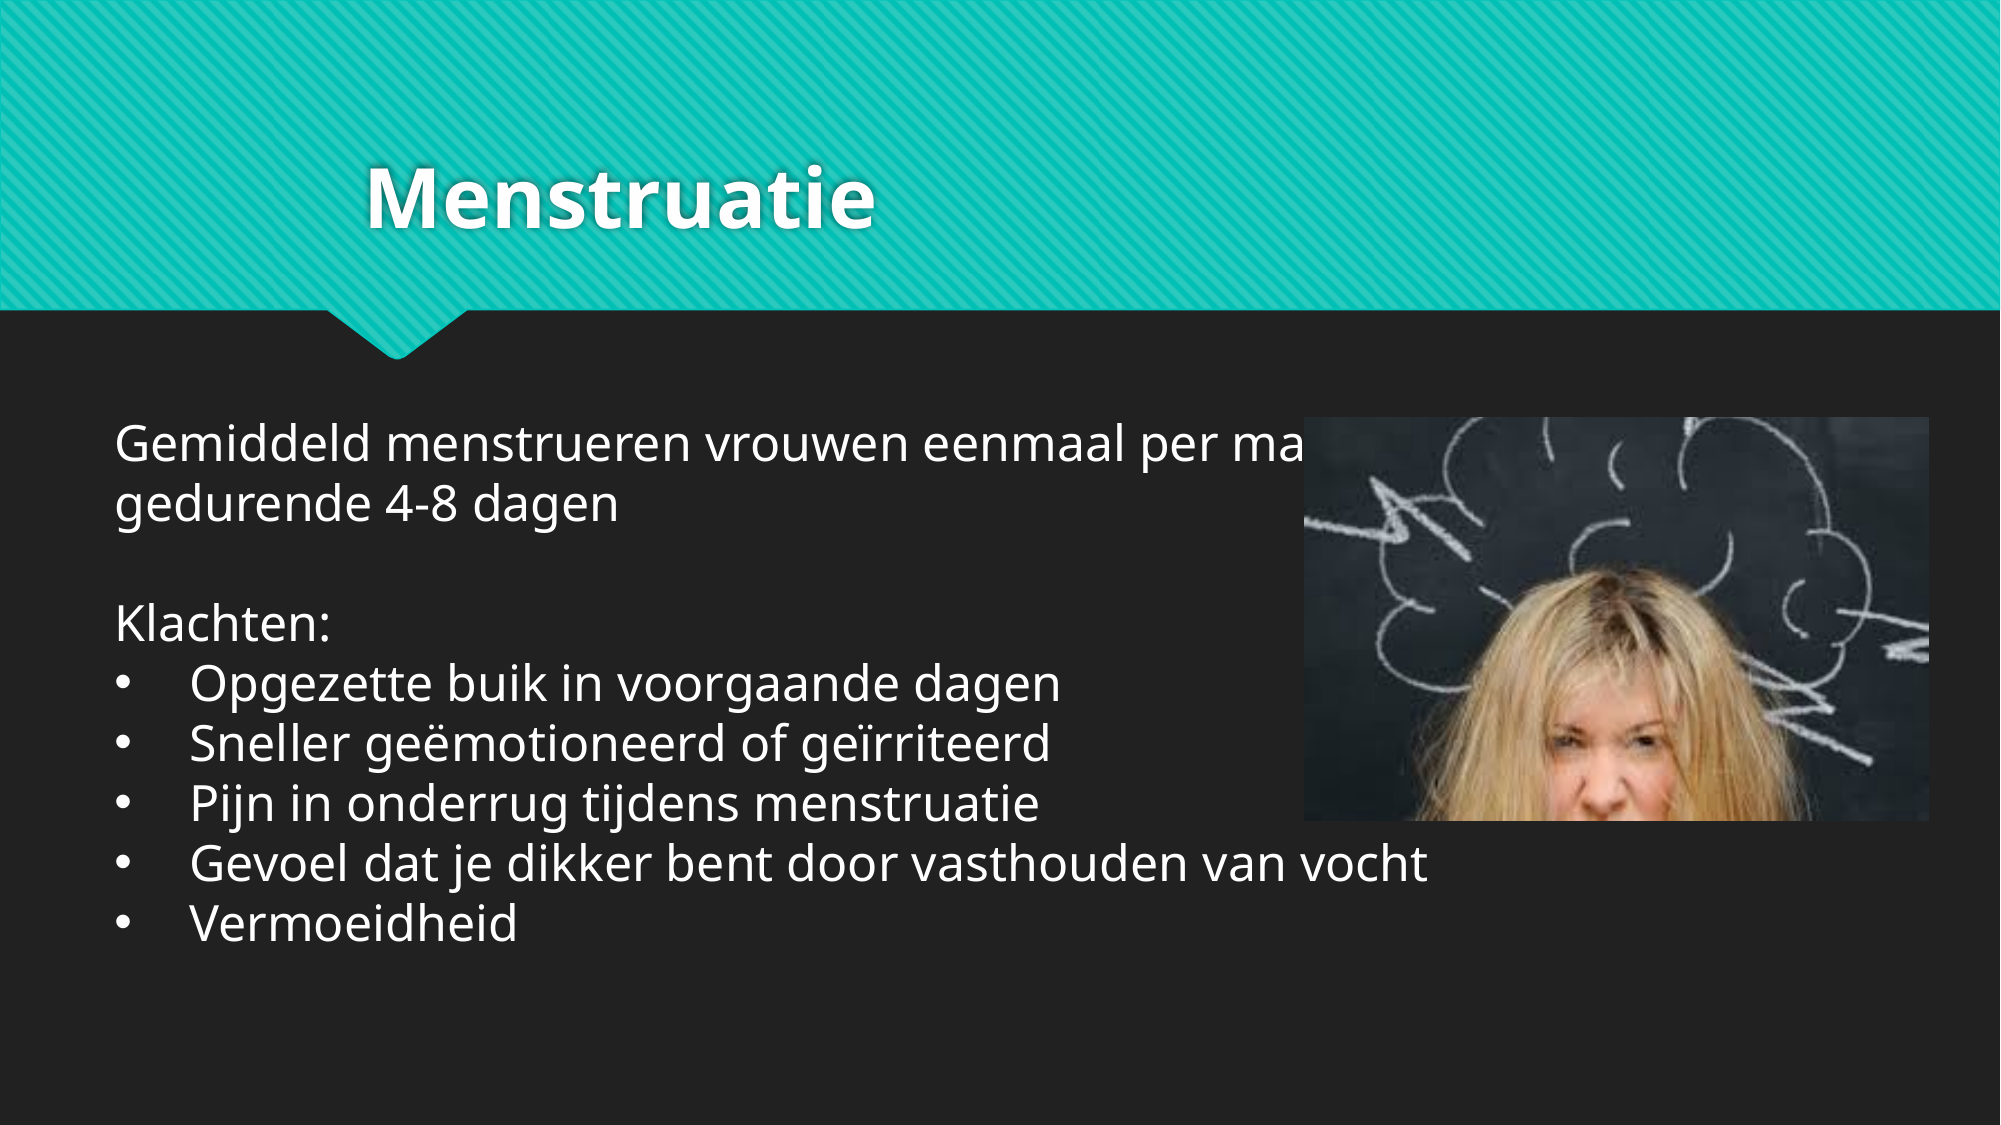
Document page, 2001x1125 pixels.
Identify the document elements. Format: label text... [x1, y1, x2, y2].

title Menstruatie [348, 57, 1617, 253]
text_box Gemiddeld menstrueren vrouwen eenmaal per maand gedurende 4-8 dagen Klachten: Opgezette buik in voorgaande dagen Sneller geëmotioneerd of geïrriteerd Pijn in onderrug tijdens menstruatie Gevoel dat je dikker bent door vasthouden van vocht Vermoeidheid [99, 403, 1587, 959]
picture [1304, 417, 1930, 821]
